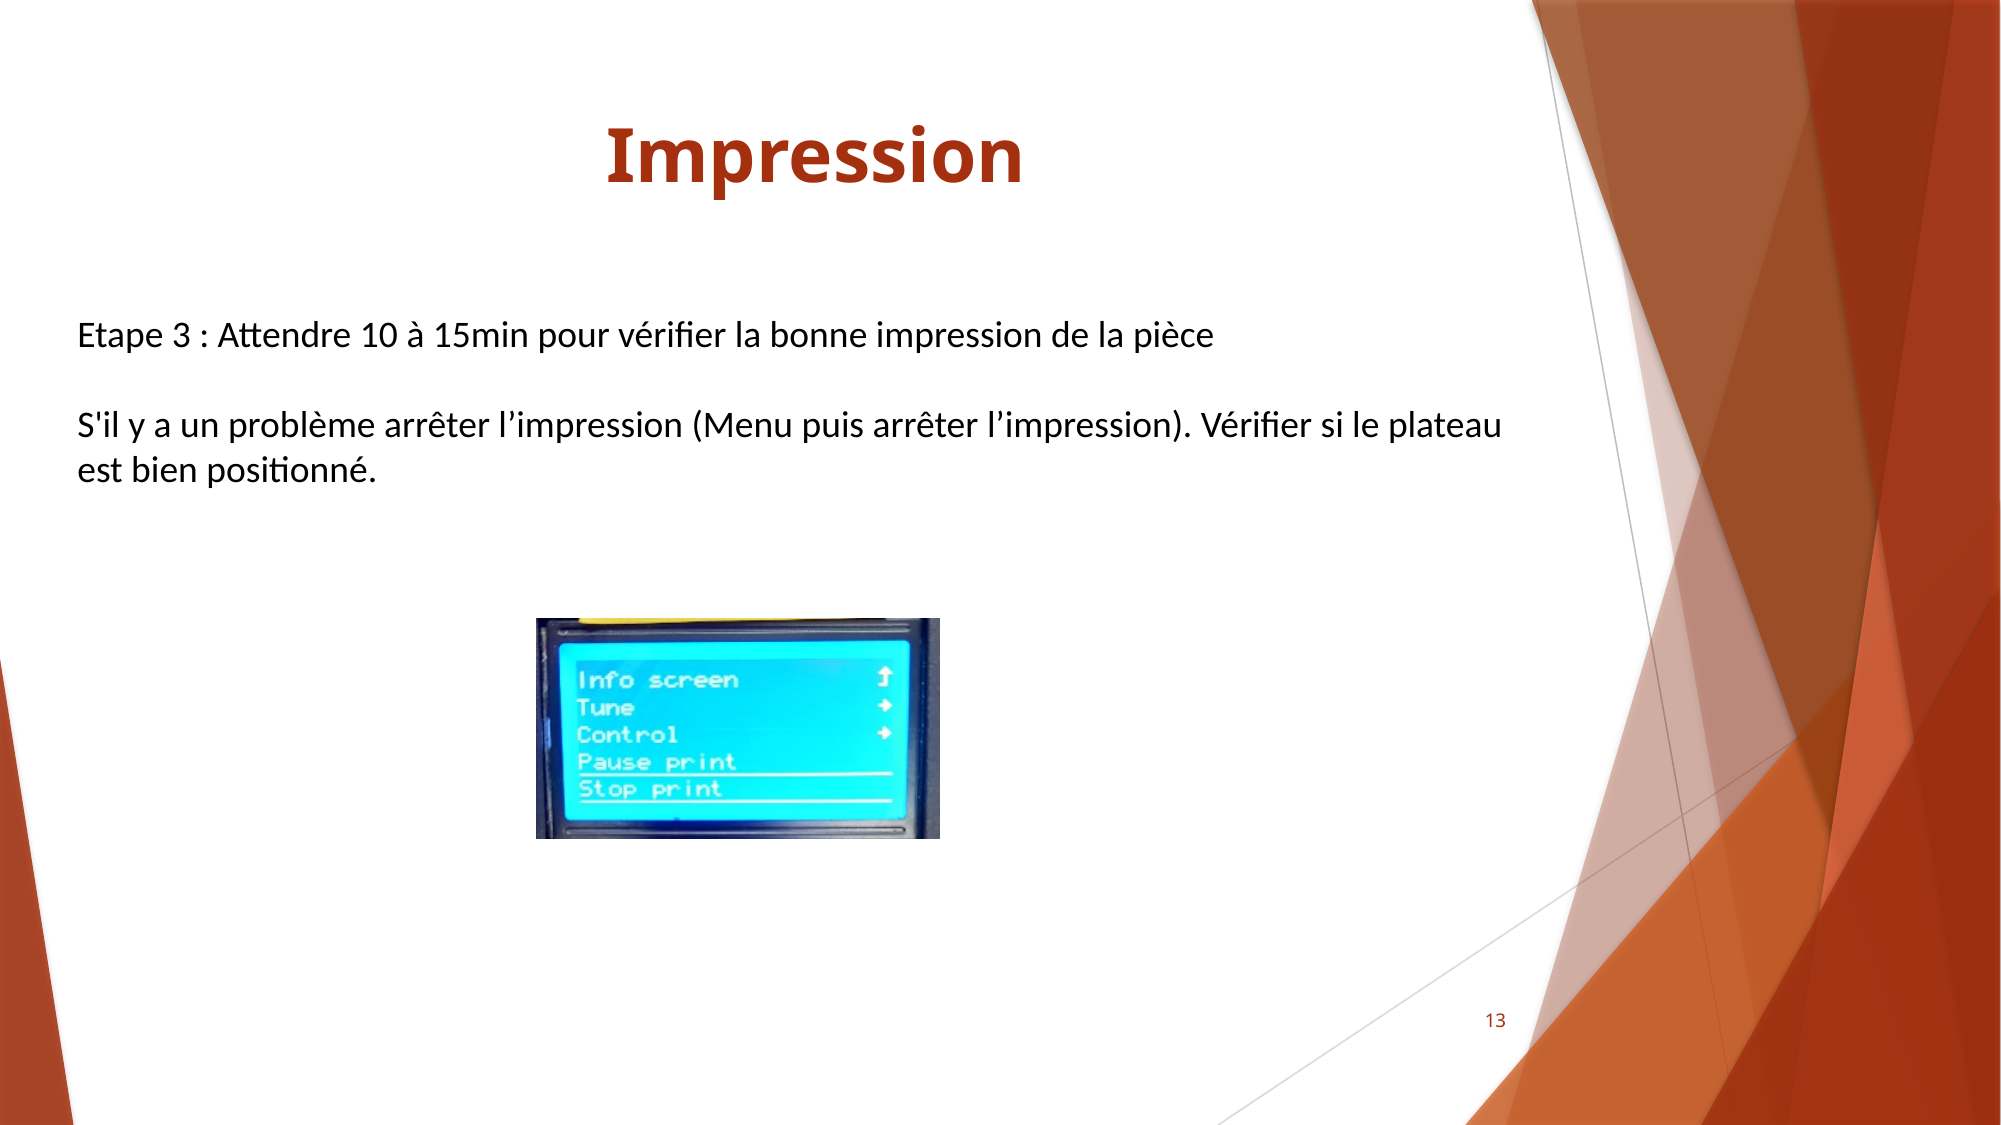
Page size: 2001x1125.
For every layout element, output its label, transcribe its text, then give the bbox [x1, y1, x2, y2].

picture [535, 617, 940, 840]
slide_number 13 [1409, 991, 1522, 1051]
text_box Etape 3 : Attendre 10 à 15min pour vérifier la bonne impression de la pièce S'il y a un problème arrêter l’impression (Menu puis arrêter l’impression). Vérifier si le plateau est bien positionné. [62, 302, 1549, 543]
title Impression [111, 99, 1522, 302]
